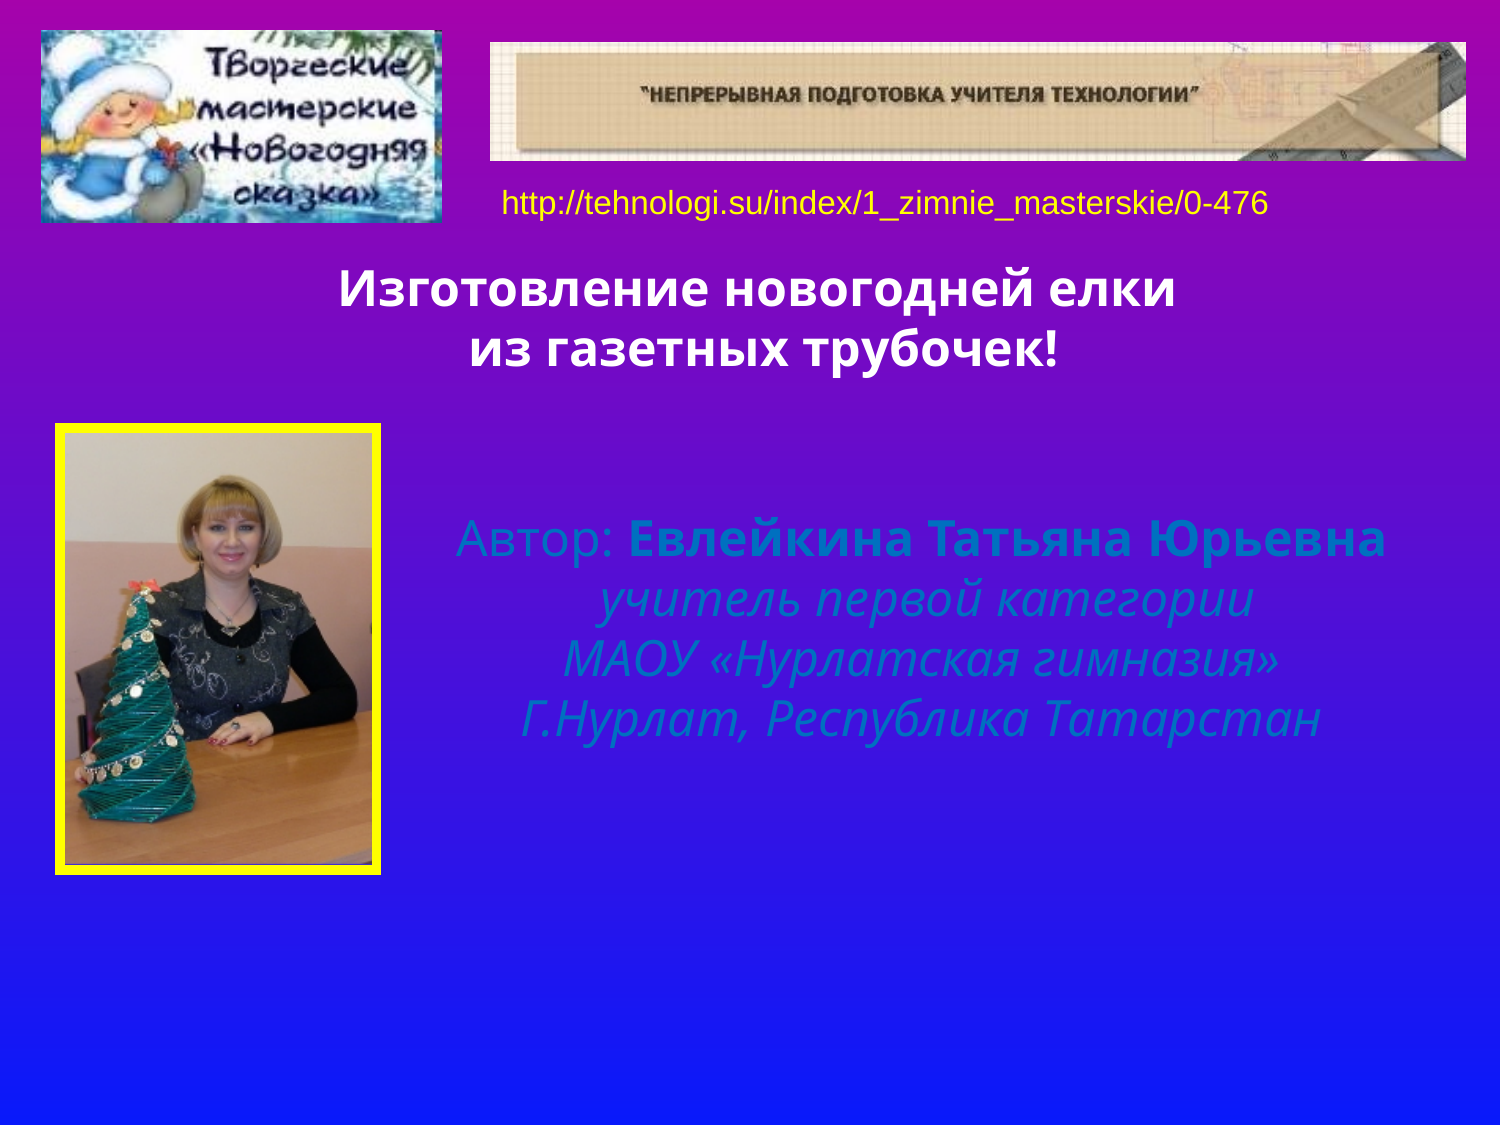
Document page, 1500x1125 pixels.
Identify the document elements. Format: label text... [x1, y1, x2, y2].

text_box http://tehnologi.su/index/1_zimnie_masterskie/0-476 [486, 174, 1400, 229]
text_box Автор: Евлейкина Татьяна Юрьевна учитель первой категории МАОУ «Нурлатская гимназия» Г.Нурлат, Республика Татарстан [419, 498, 1425, 754]
text_box Изготовление новогодней елки из газетных трубочек! [301, 249, 1227, 385]
picture [40, 30, 442, 223]
picture [64, 432, 373, 866]
picture [489, 42, 1466, 161]
